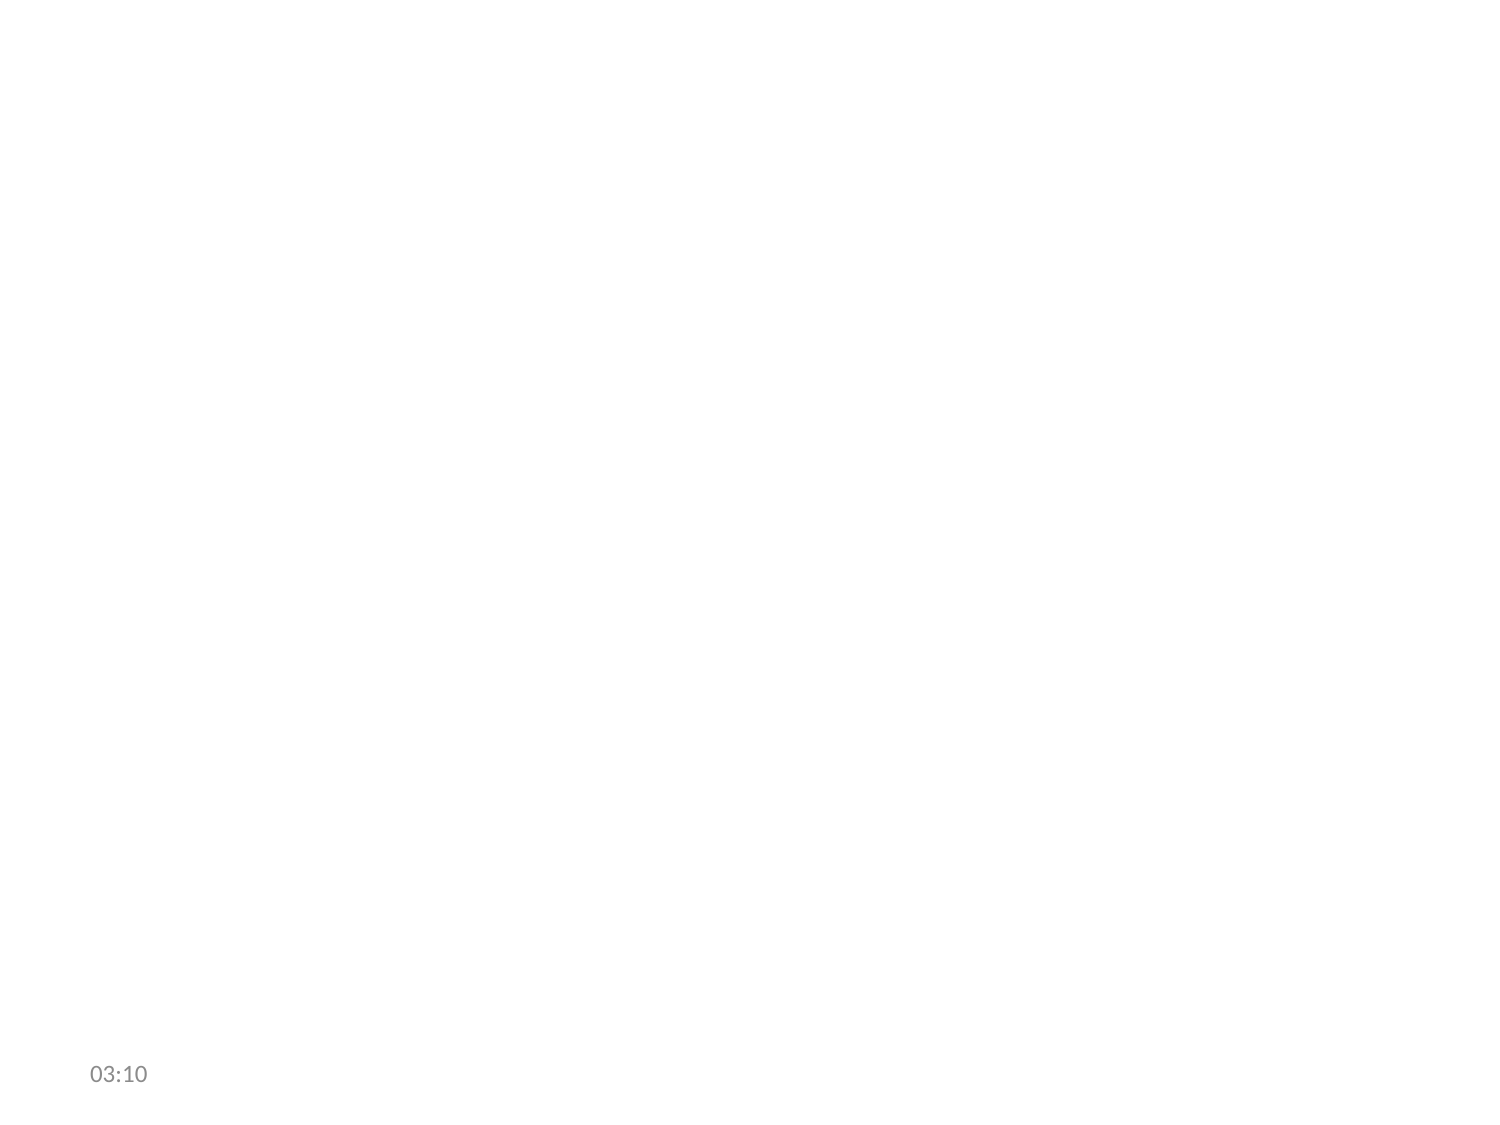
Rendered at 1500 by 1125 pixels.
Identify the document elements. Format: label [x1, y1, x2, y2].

slide_number [75, 1042, 425, 1103]
